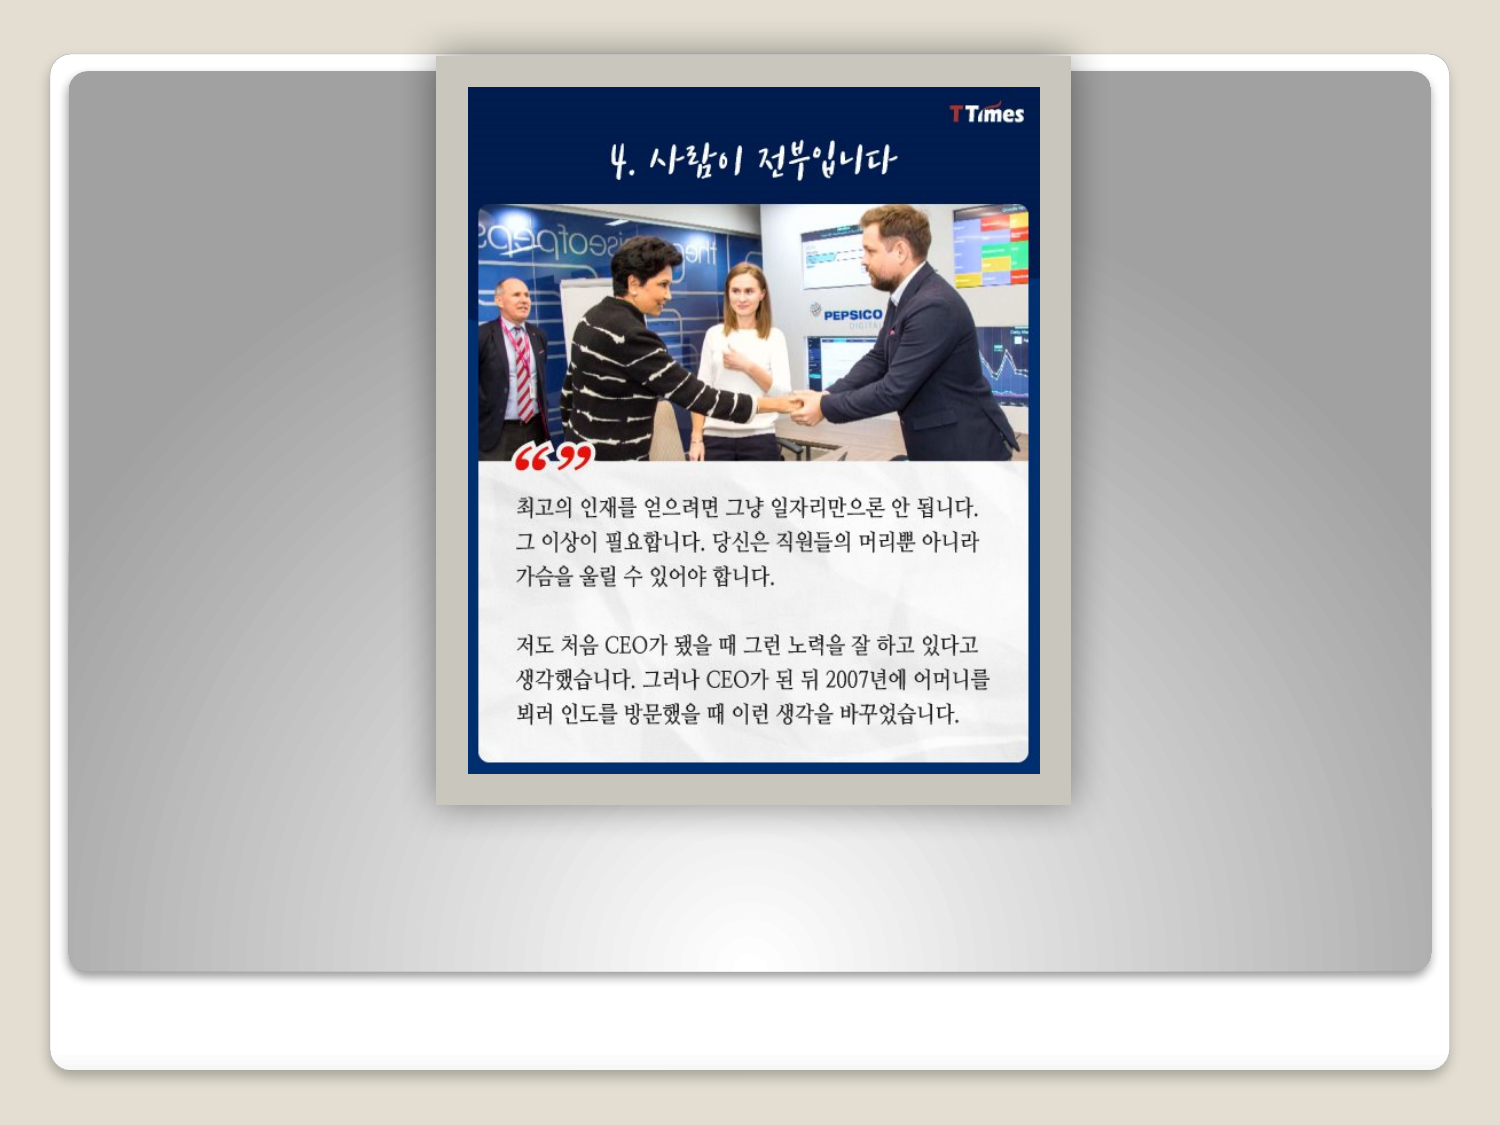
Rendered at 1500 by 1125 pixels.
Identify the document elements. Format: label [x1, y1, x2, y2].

list [467, 86, 1041, 775]
